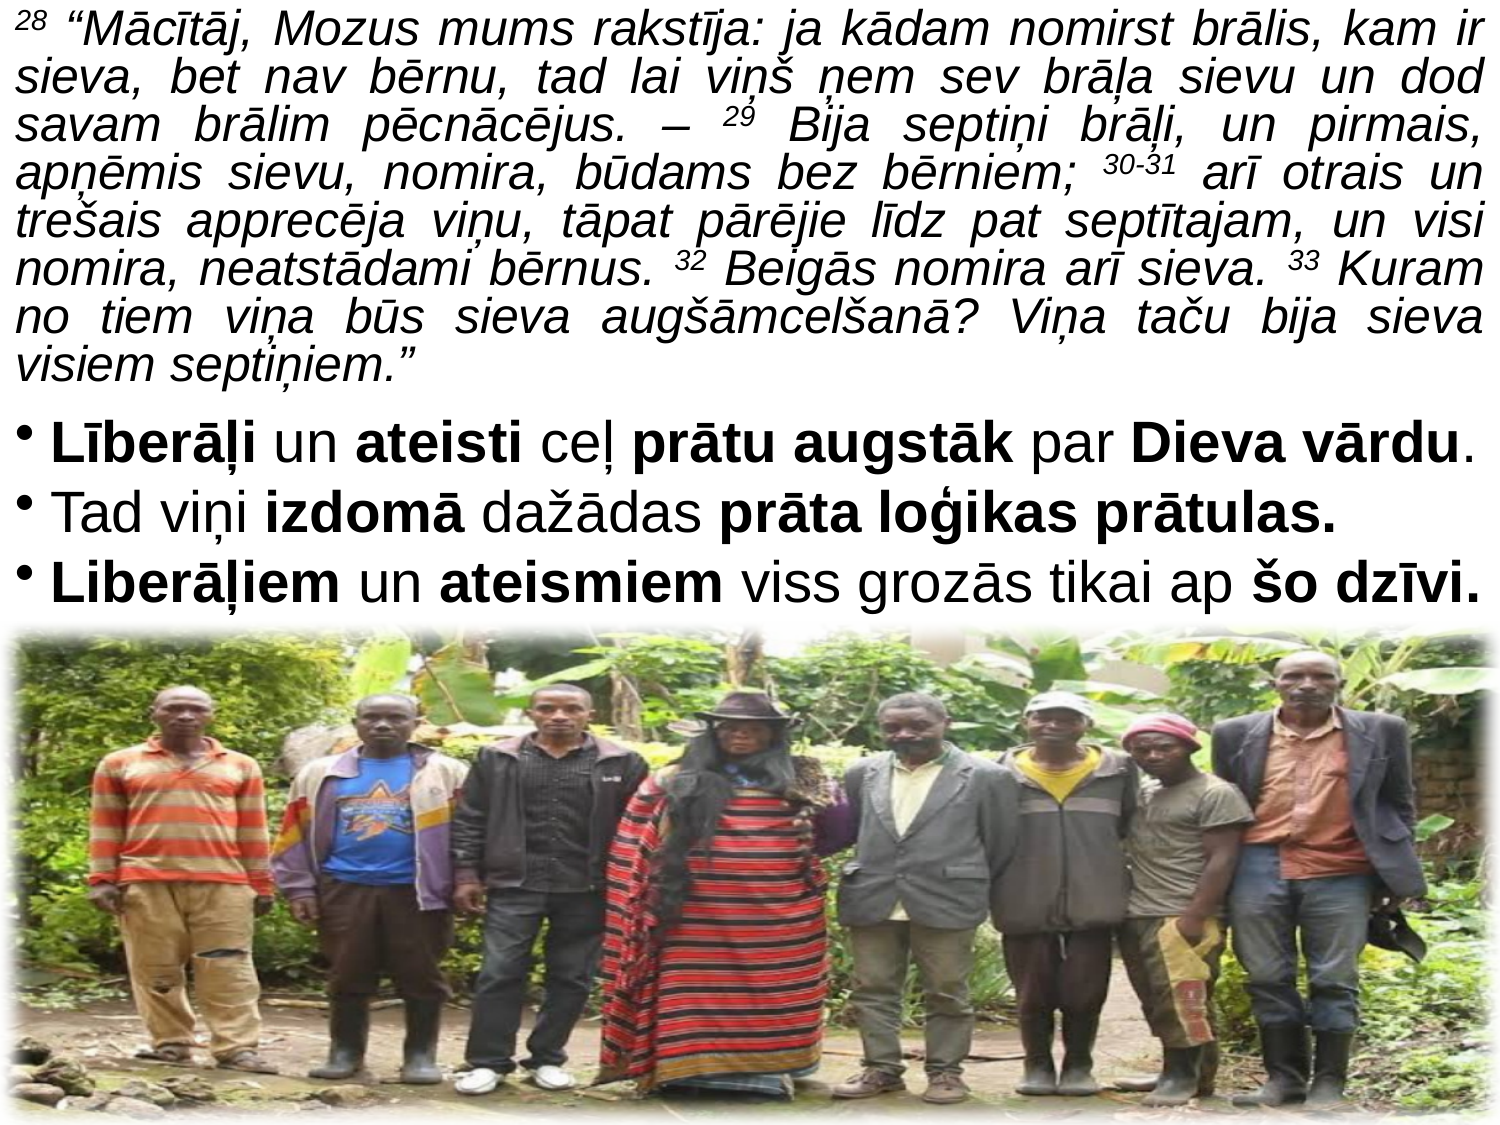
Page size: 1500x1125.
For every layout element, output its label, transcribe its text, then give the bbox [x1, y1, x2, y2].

text_box Līberāļi un ateisti ceļ prātu augstāk par Dieva vārdu. Tad viņi izdomā dažādas prāta loģikas prātulas. Liberāļiem un ateismiem viss grozās tikai ap šo dzīvi. [0, 397, 1500, 620]
list 28 “Mācītāj, Mozus mums rakstīja: ja kādam nomirst brālis, kam ir sieva, bet nav bērnu, tad lai viņš ņem sev brāļa sievu un dod savam brālim pēcnācējus. – 29 Bija septiņi brāļi, un pirmais, apņēmis sievu, nomira, būdams bez bērniem; 30-31 arī otrais un trešais apprecēja viņu, tāpat pārējie līdz pat septītajam, un visi nomira, neatstādami bērnus. 32 Beigās nomira arī sieva. 33 Kuram no tiem viņa būs sieva augšāmcelšanā? Viņa taču bija sieva visiem septiņiem.” [0, 0, 1500, 178]
picture [0, 621, 1500, 1125]
